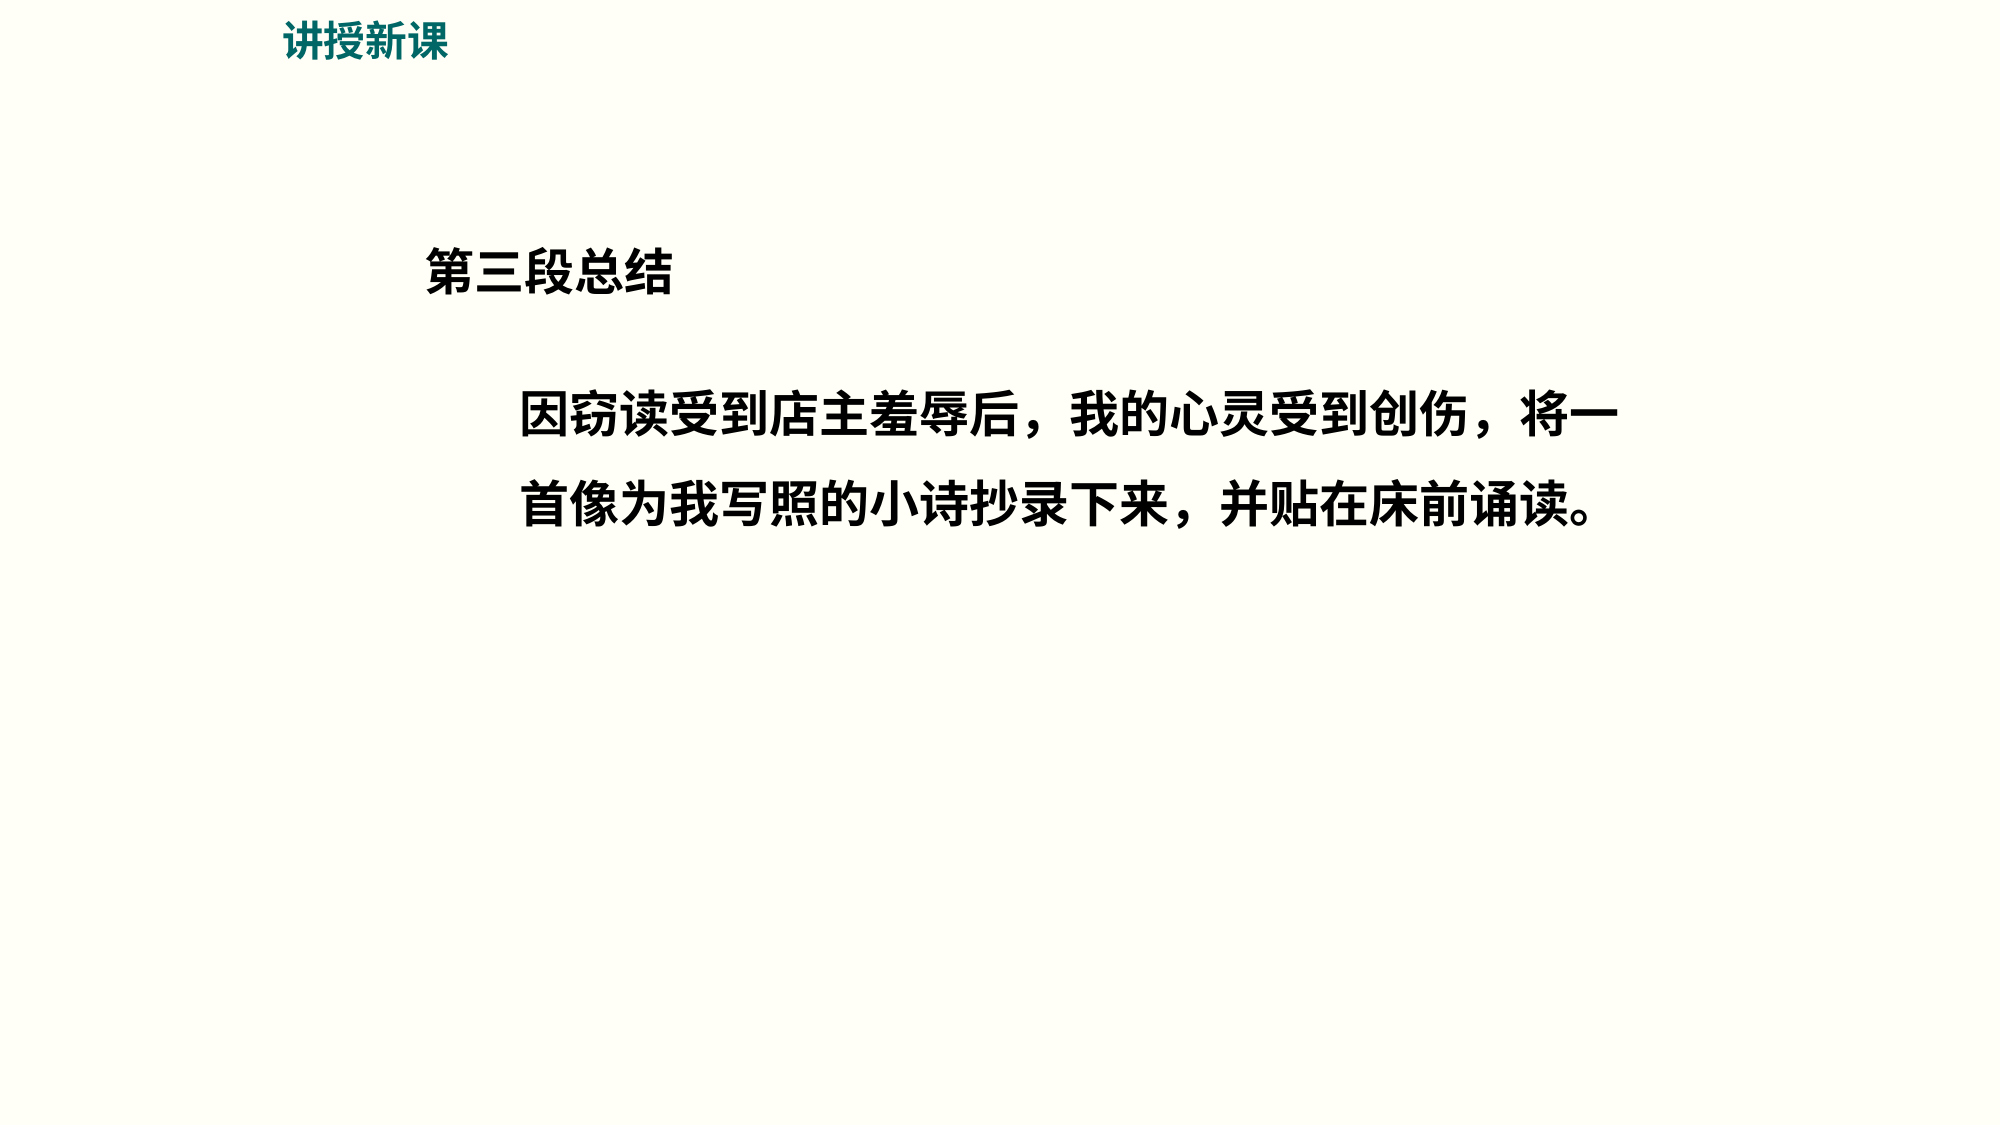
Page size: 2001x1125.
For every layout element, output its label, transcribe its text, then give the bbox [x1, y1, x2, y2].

text_box 讲授新课 [267, 7, 480, 73]
text_box 第三段总结 [409, 233, 690, 308]
text_box 因窃读受到店主羞辱后，我的心灵受到创伤，将一首像为我写照的小诗抄录下来，并贴在床前诵读。 [504, 344, 1682, 540]
